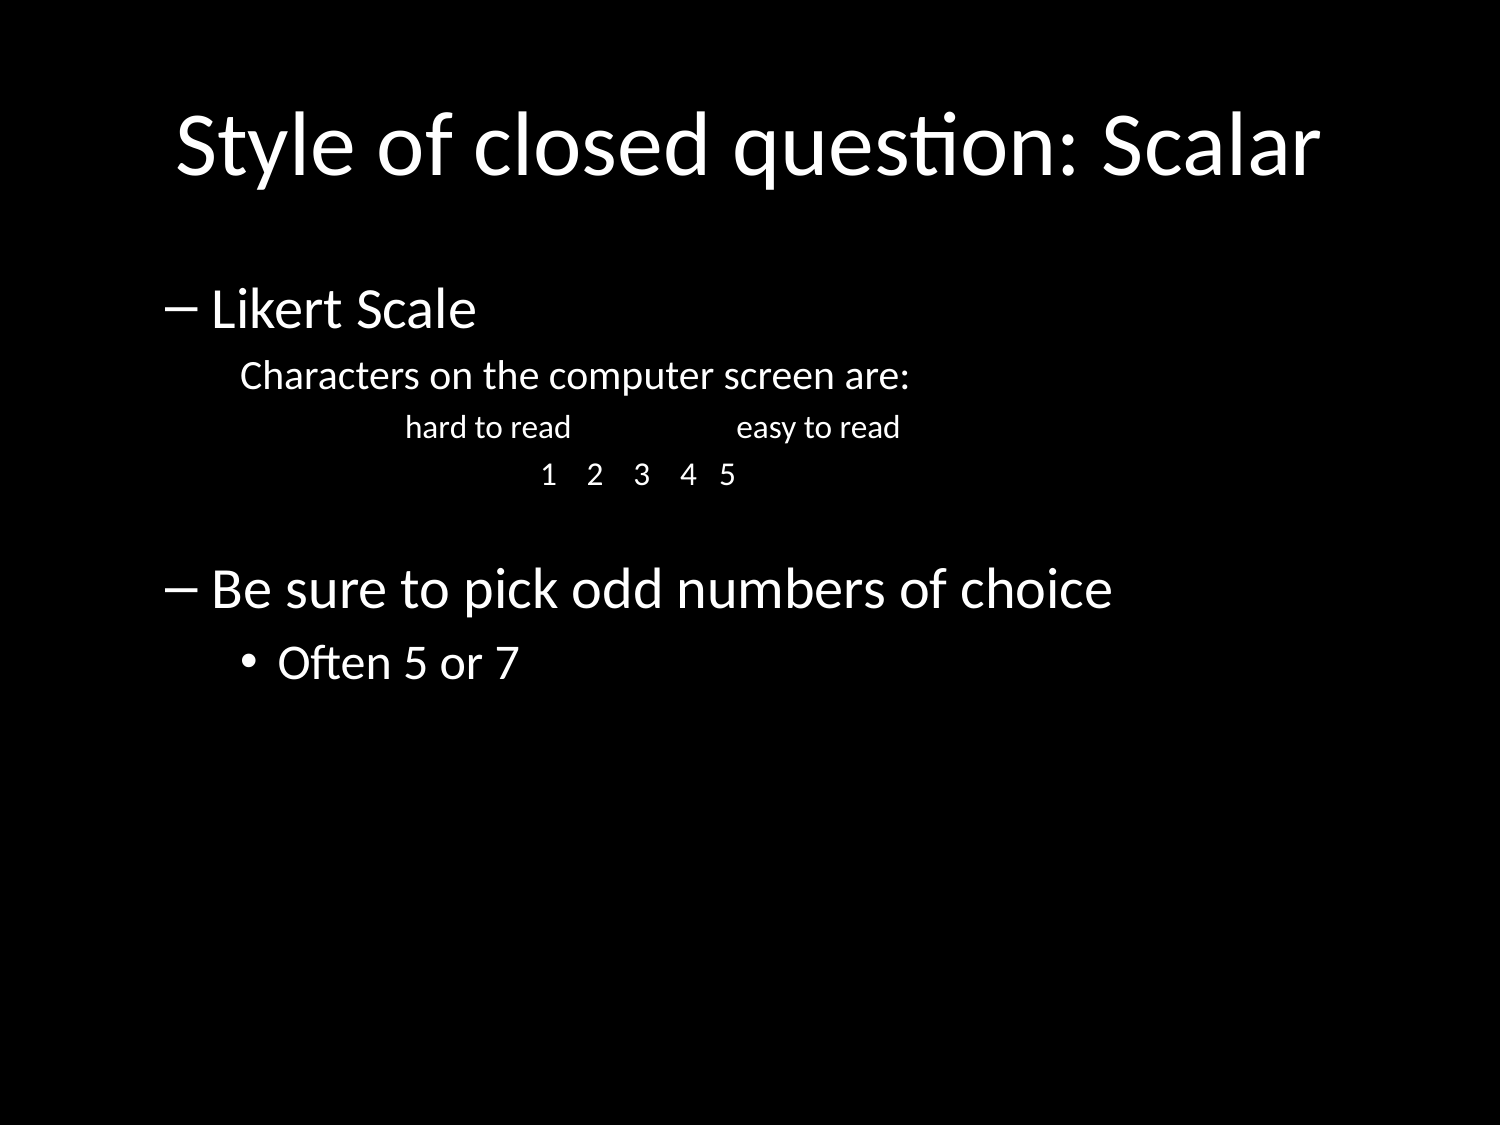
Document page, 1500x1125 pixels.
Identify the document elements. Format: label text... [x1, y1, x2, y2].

title Style of closed question: Scalar [75, 45, 1425, 233]
list Likert Scale Characters on the computer screen are: hard to read easy to read 1 2 3 4 5 Be sure to pick odd numbers of choice Often 5 or 7 [75, 262, 1425, 1005]
